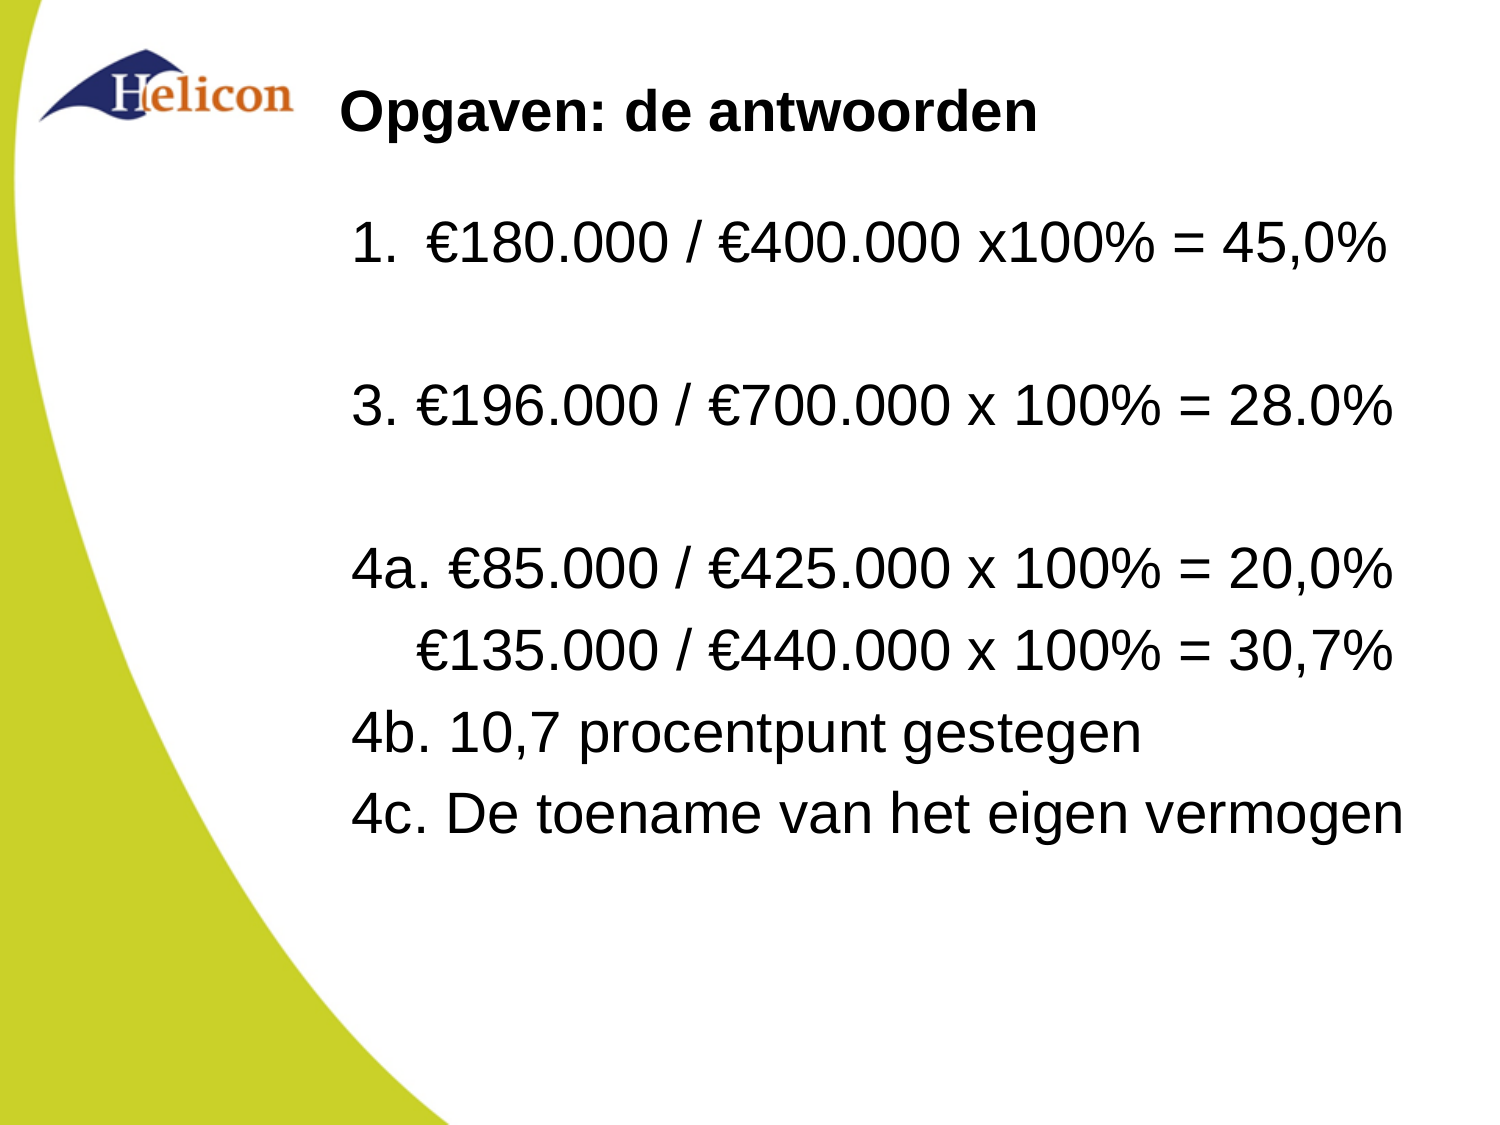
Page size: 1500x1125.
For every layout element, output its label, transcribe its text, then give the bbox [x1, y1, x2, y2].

list €180.000 / €400.000 x100% = 45,0% 3. €196.000 / €700.000 x 100% = 28.0% 4a. €85.000 / €425.000 x 100% = 20,0% €135.000 / €440.000 x 100% = 30,7% 4b. 10,7 procentpunt gestegen 4c. De toename van het eigen vermogen [336, 196, 1425, 1005]
picture [0, 0, 1500, 1125]
title Opgaven: de antwoorden [324, 54, 1415, 161]
